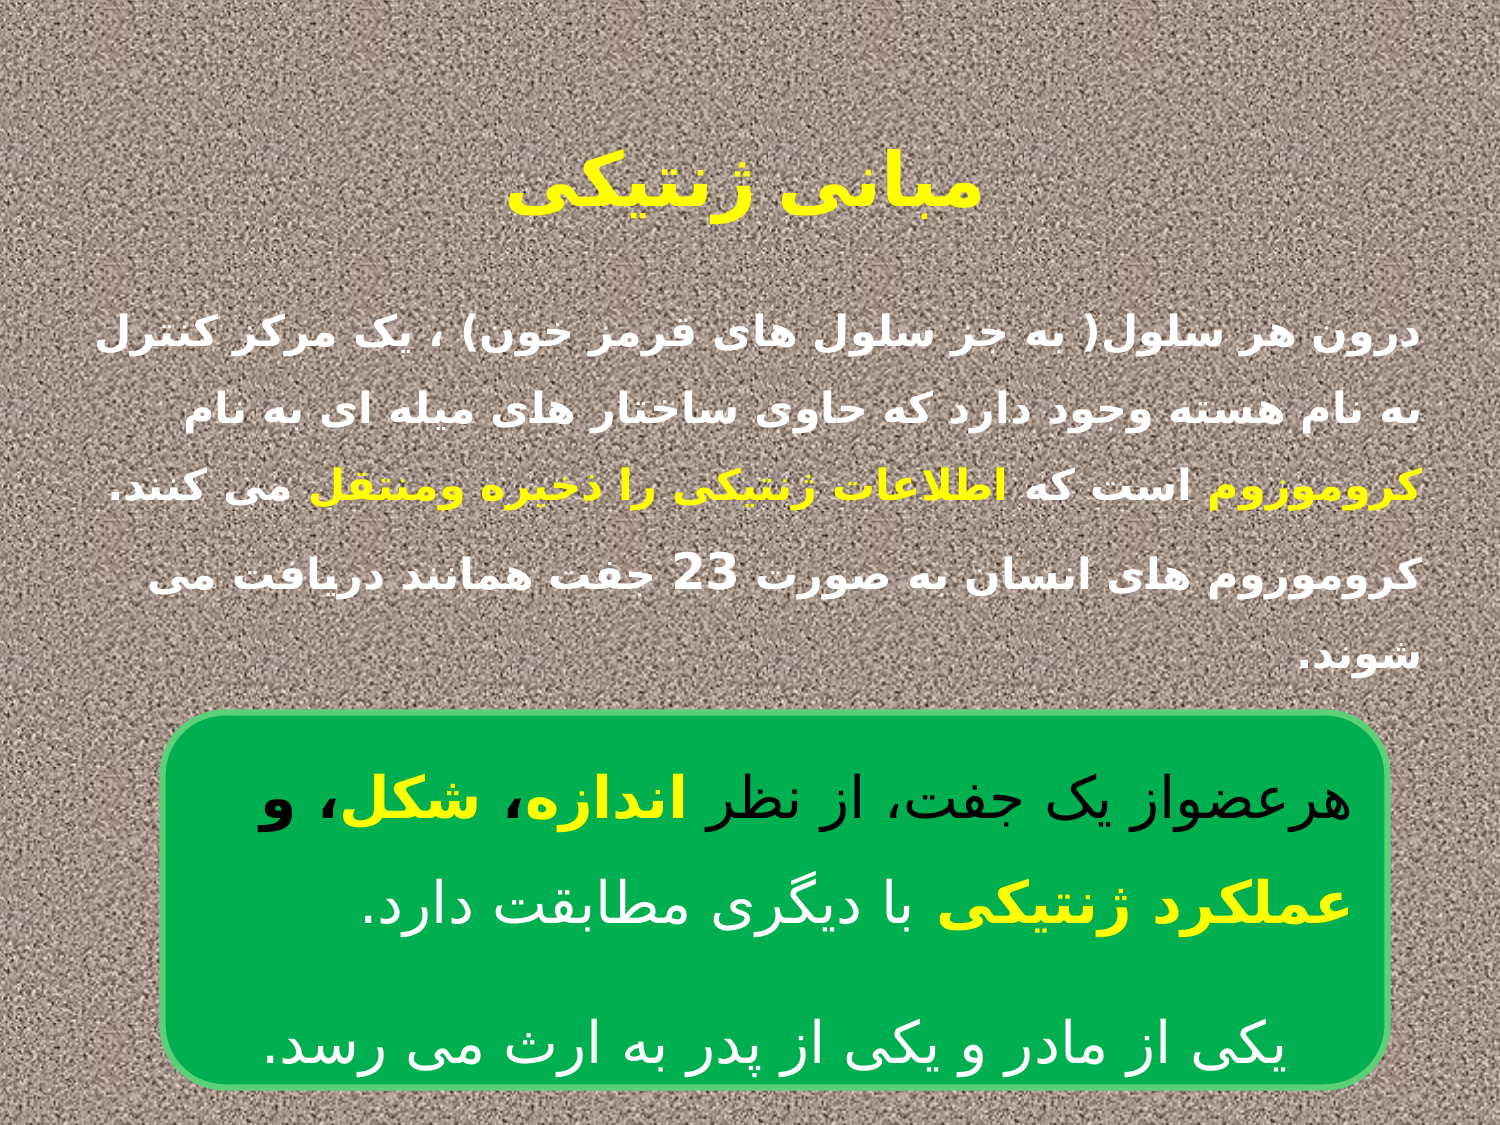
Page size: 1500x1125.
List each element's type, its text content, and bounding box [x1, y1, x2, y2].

footer www.modirkade.ir [212, 1050, 904, 1095]
title مبانی ژنتیکی [75, 41, 1425, 230]
picture [0, 0, 1500, 1125]
text_box هرعضواز یک جفت، از نظر اندازه، شکل، و عملکرد ژنتیکی با دیگری مطابقت دارد. یکی از مادر و یکی از پدر به ارث می رسد. [159, 709, 1391, 1091]
list درون هر سلول( به جز سلول های قرمز خون) ، یک مرکز کنترل به نام هسته وجود دارد که حاوی ساختار های میله ای به نام کروموزوم است که اطلاعات ژنتیکی را ذخیره ومنتقل می کنند. کروموزوم های انسان به صورت 23 جفت همانند دریافت می شوند. [75, 270, 1438, 713]
slide_number 3 [1417, 1068, 1494, 1114]
